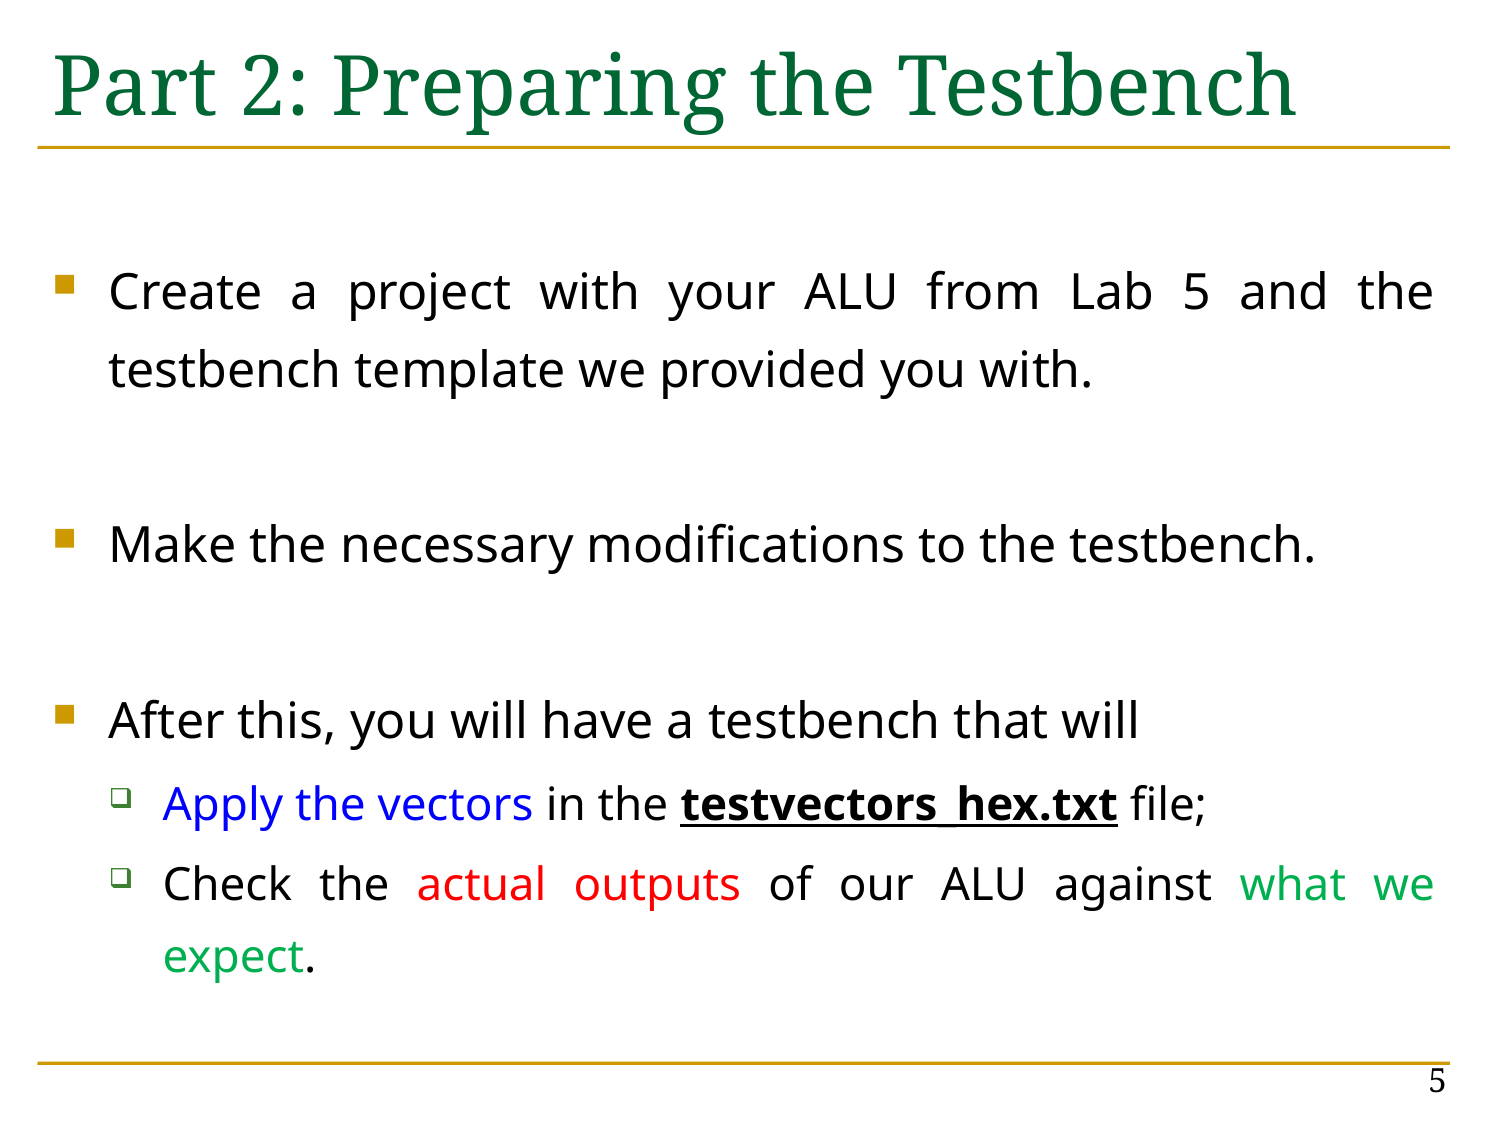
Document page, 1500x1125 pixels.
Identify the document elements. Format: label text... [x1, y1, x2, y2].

list Create a project with your ALU from Lab 5 and the testbench template we provided you with. Make the necessary modifications to the testbench. After this, you will have a testbench that will Apply the vectors in the testvectors_hex.txt file; Check the actual outputs of our ALU against what we expect. [37, 163, 1450, 1016]
title Part 2: Preparing the Testbench [37, 24, 1450, 163]
slide_number 5 [1111, 1036, 1462, 1112]
